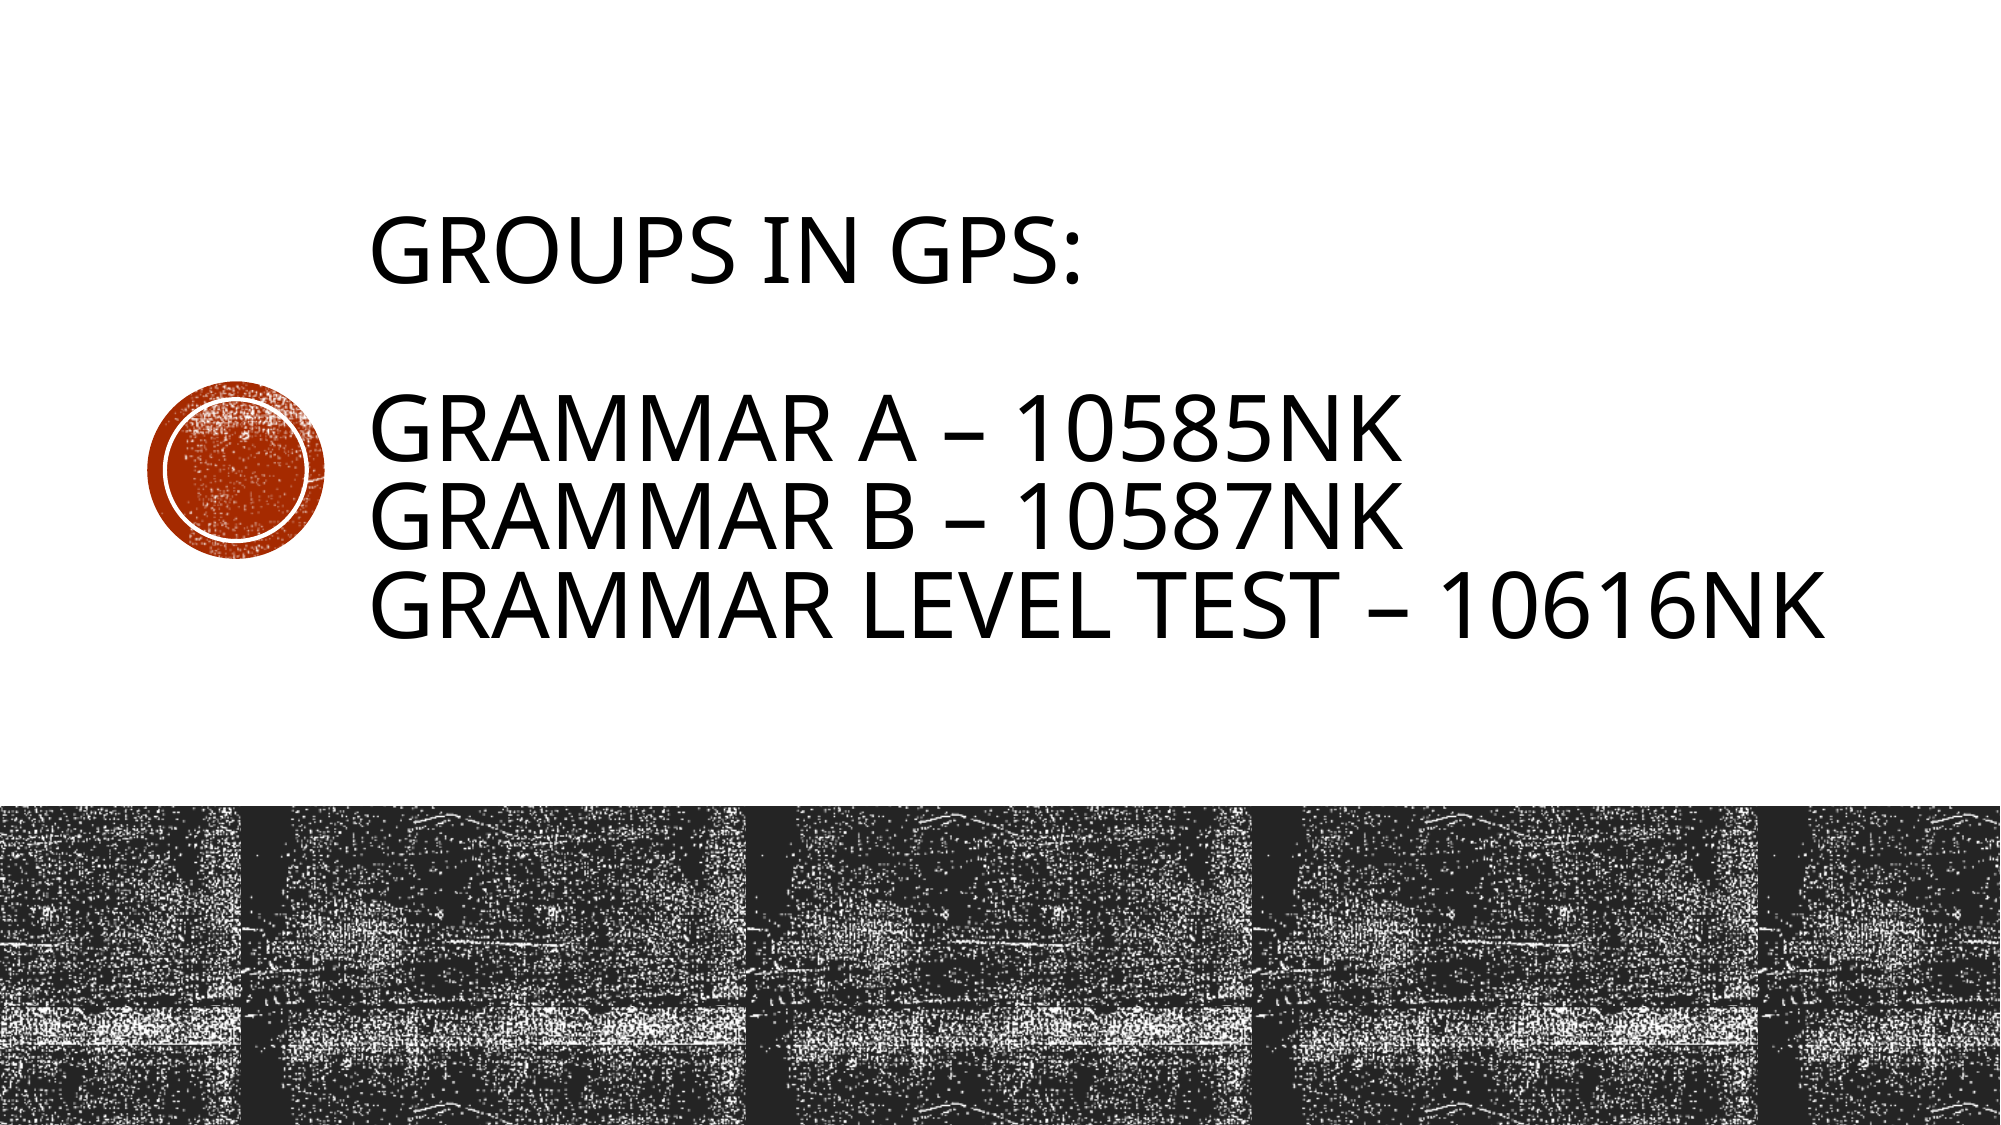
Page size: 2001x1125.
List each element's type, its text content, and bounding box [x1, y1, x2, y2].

title Groups in gps: Grammar A – 10585NK Grammar B – 10587NK Grammar level test – 10616NK [352, 201, 1875, 779]
